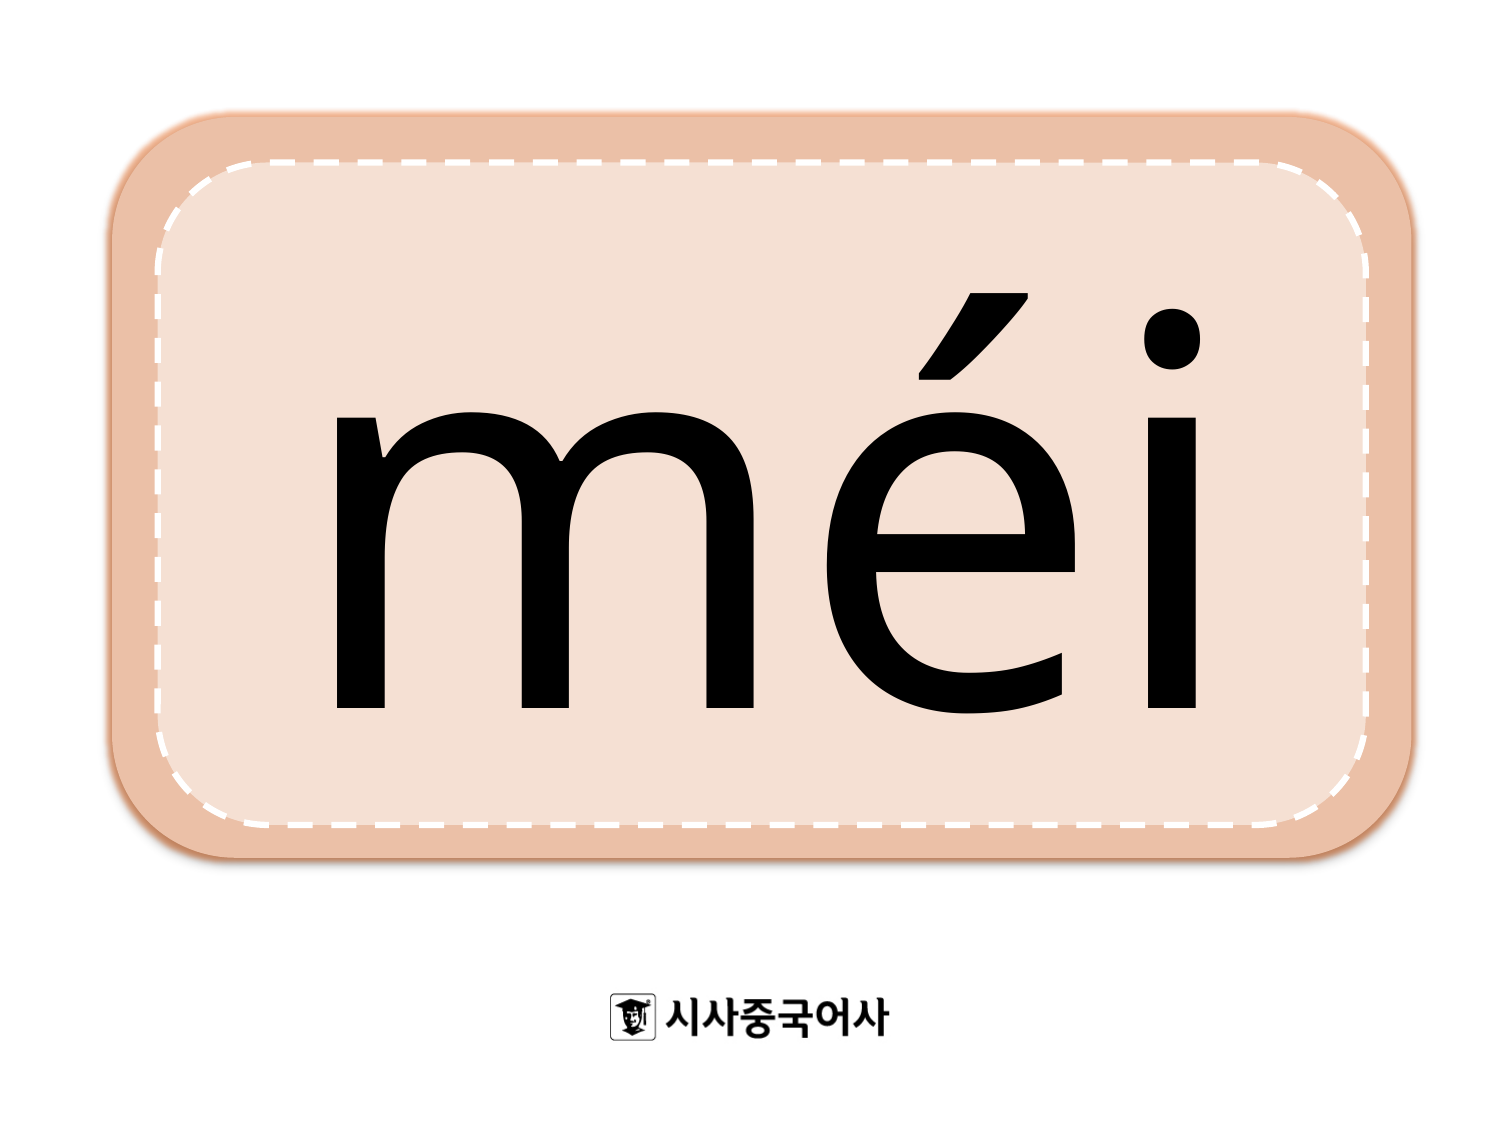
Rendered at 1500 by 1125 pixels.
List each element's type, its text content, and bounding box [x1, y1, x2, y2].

picture [602, 987, 898, 1047]
text_box méi [162, 160, 1371, 824]
